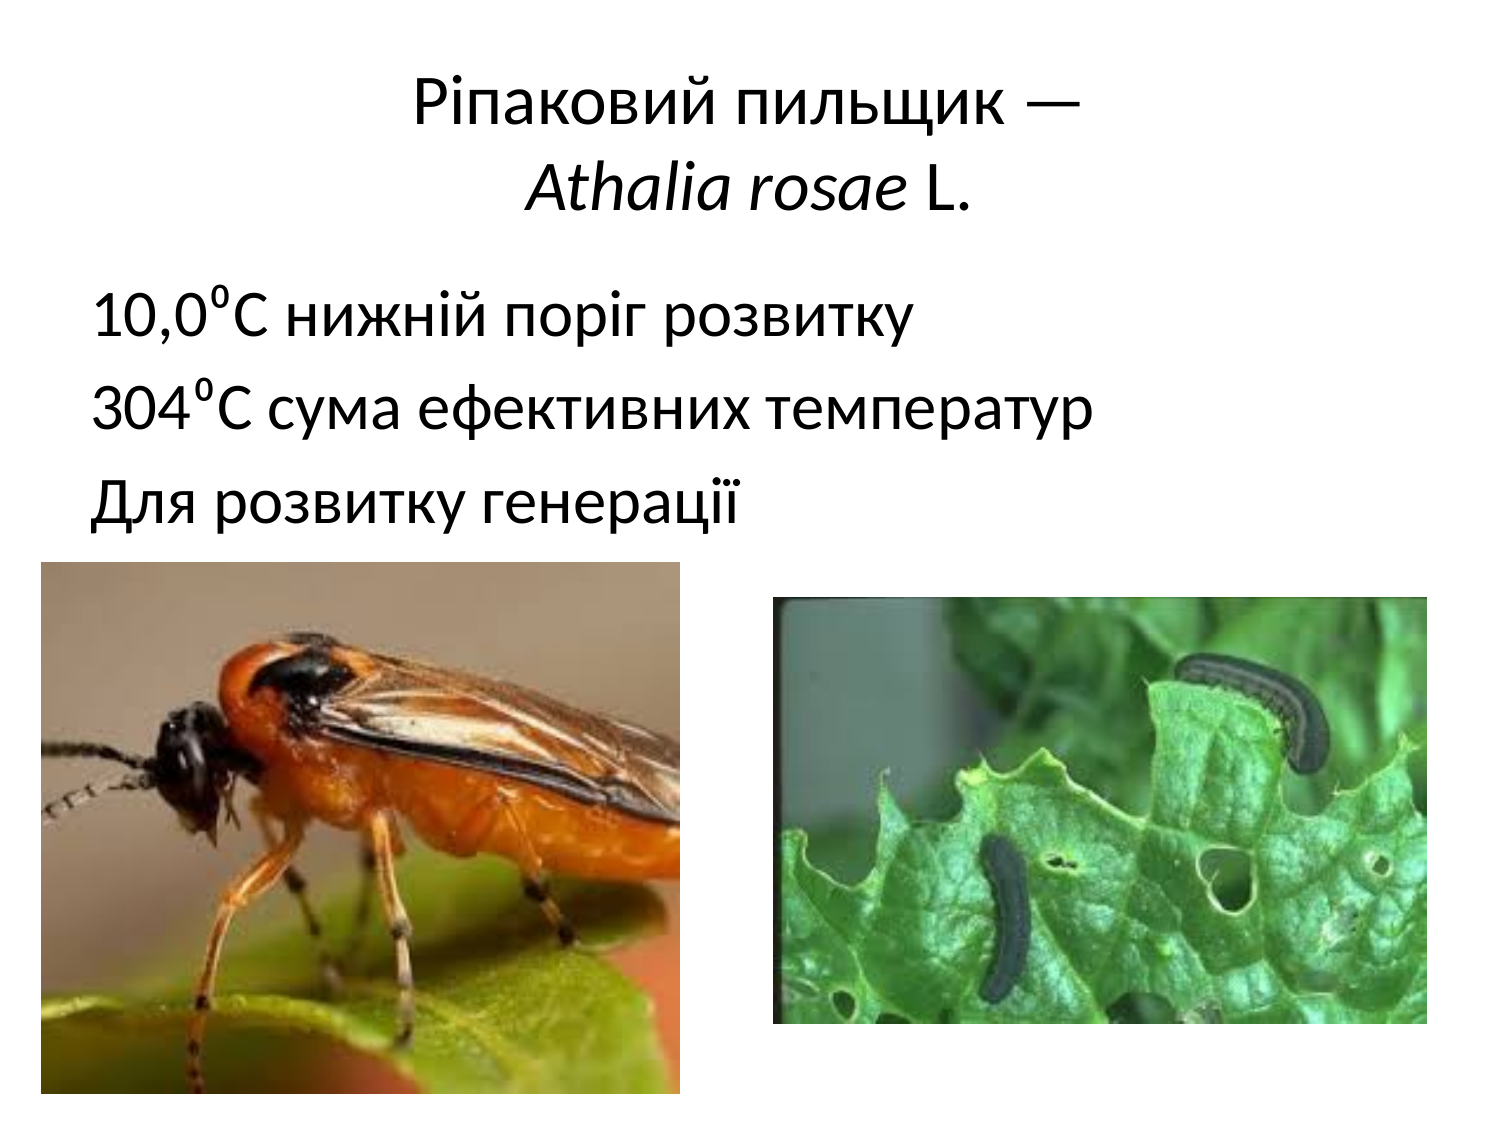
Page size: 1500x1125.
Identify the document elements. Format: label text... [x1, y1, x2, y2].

title Ріпаковий пильщик — Athalia rosae L. [75, 45, 1425, 233]
picture [773, 597, 1427, 1024]
picture [41, 562, 680, 1095]
list 10,0⁰С нижній поріг розвитку 304⁰С сума ефективних температур Для розвитку генерації [75, 262, 1425, 1005]
